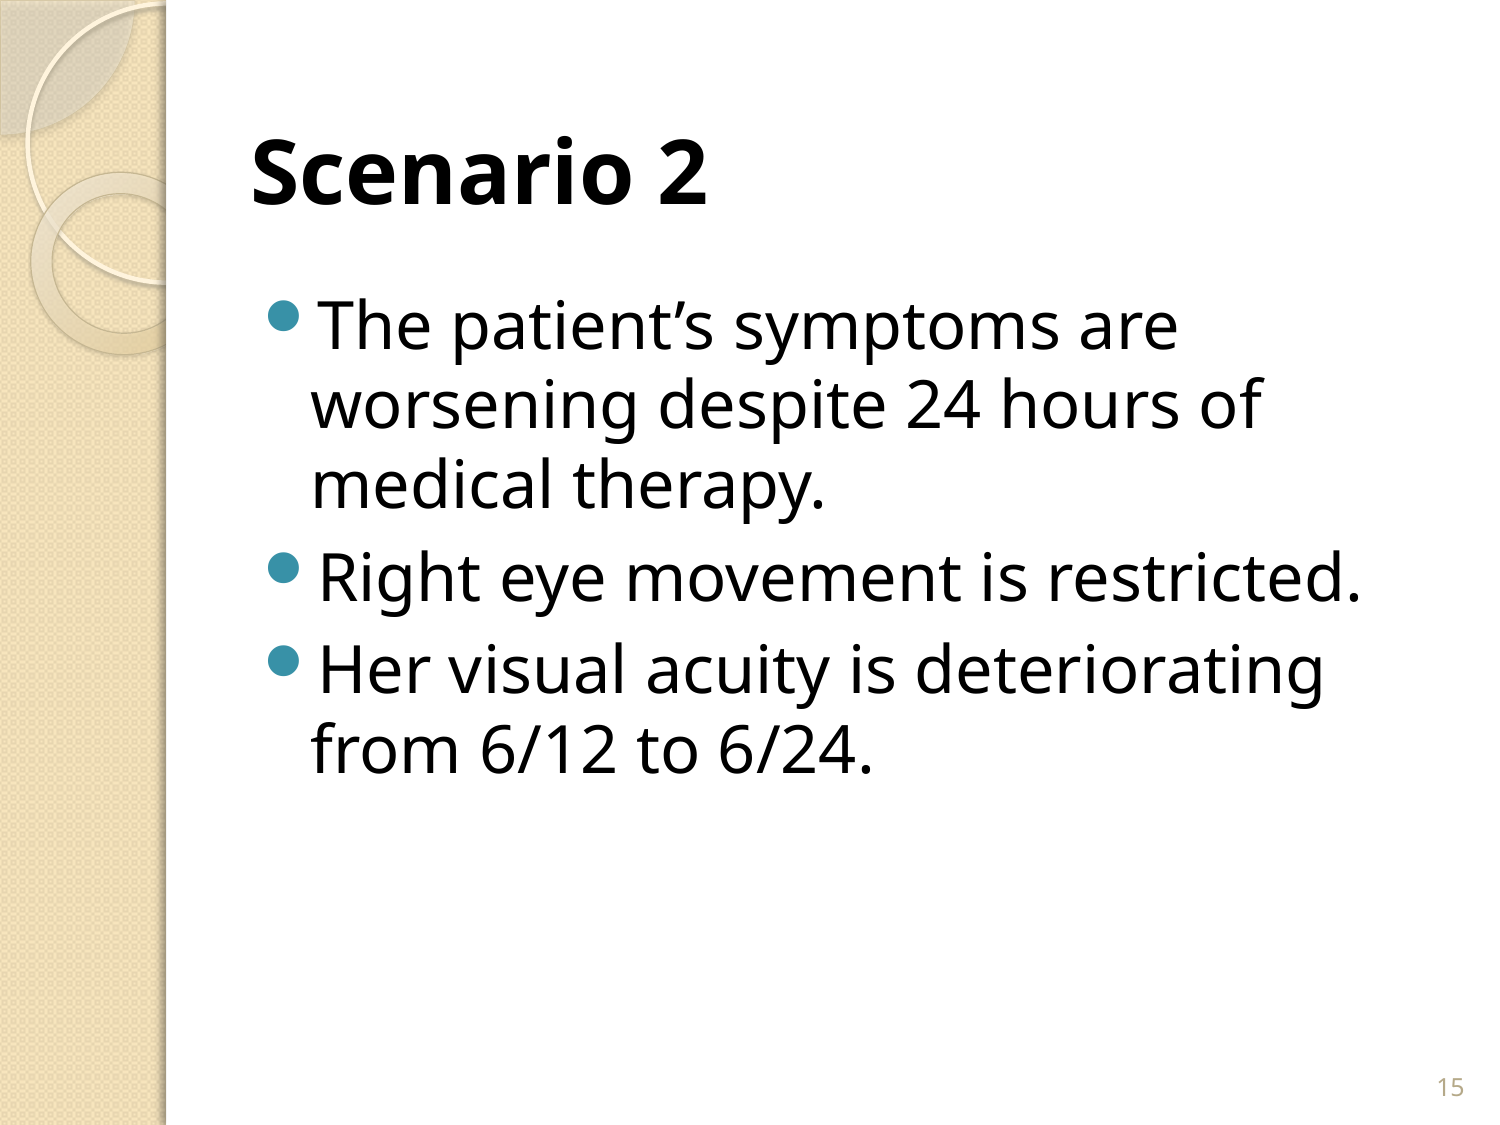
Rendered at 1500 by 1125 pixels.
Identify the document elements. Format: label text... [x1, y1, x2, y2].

list The patient’s symptoms are worsening despite 24 hours of medical therapy. Right eye movement is restricted. Her visual acuity is deteriorating from 6/12 to 6/24. [235, 275, 1438, 1063]
slide_number 15 [1413, 1034, 1488, 1113]
title Scenario 2 [235, 75, 1466, 263]
